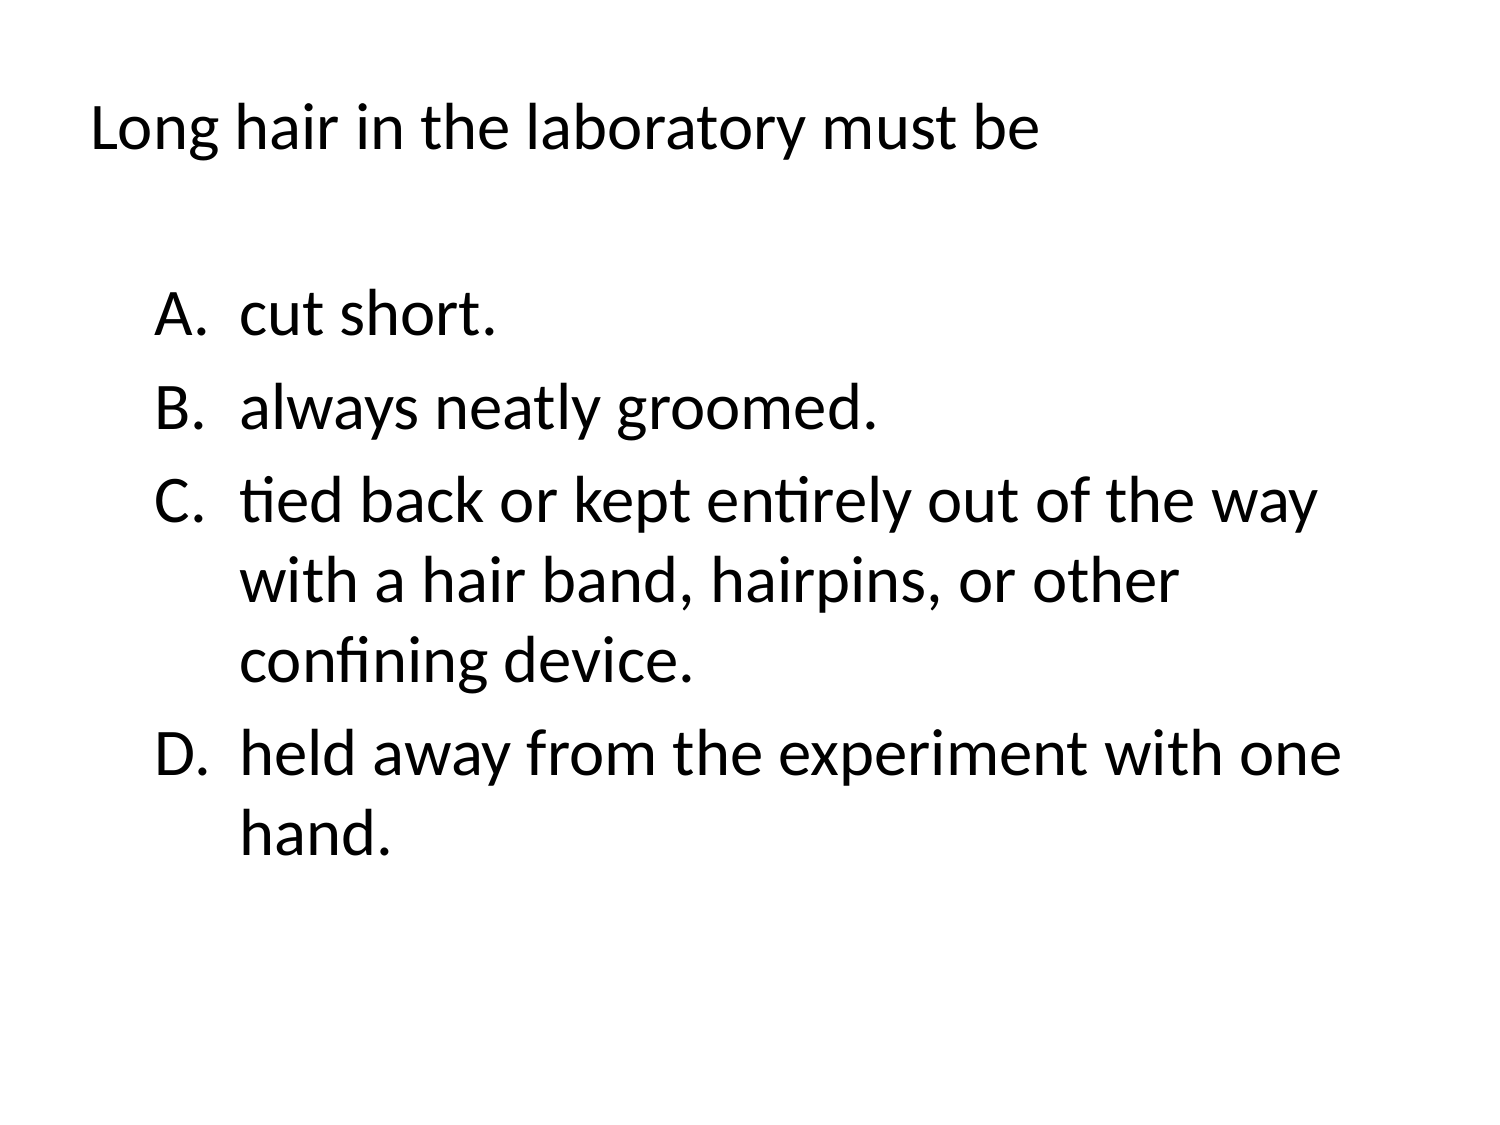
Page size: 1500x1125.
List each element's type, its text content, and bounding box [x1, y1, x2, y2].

list Long hair in the laboratory must be cut short. always neatly groomed. tied back or kept entirely out of the way with a hair band, hairpins, or other confining device. held away from the experiment with one hand. [75, 75, 1425, 1005]
